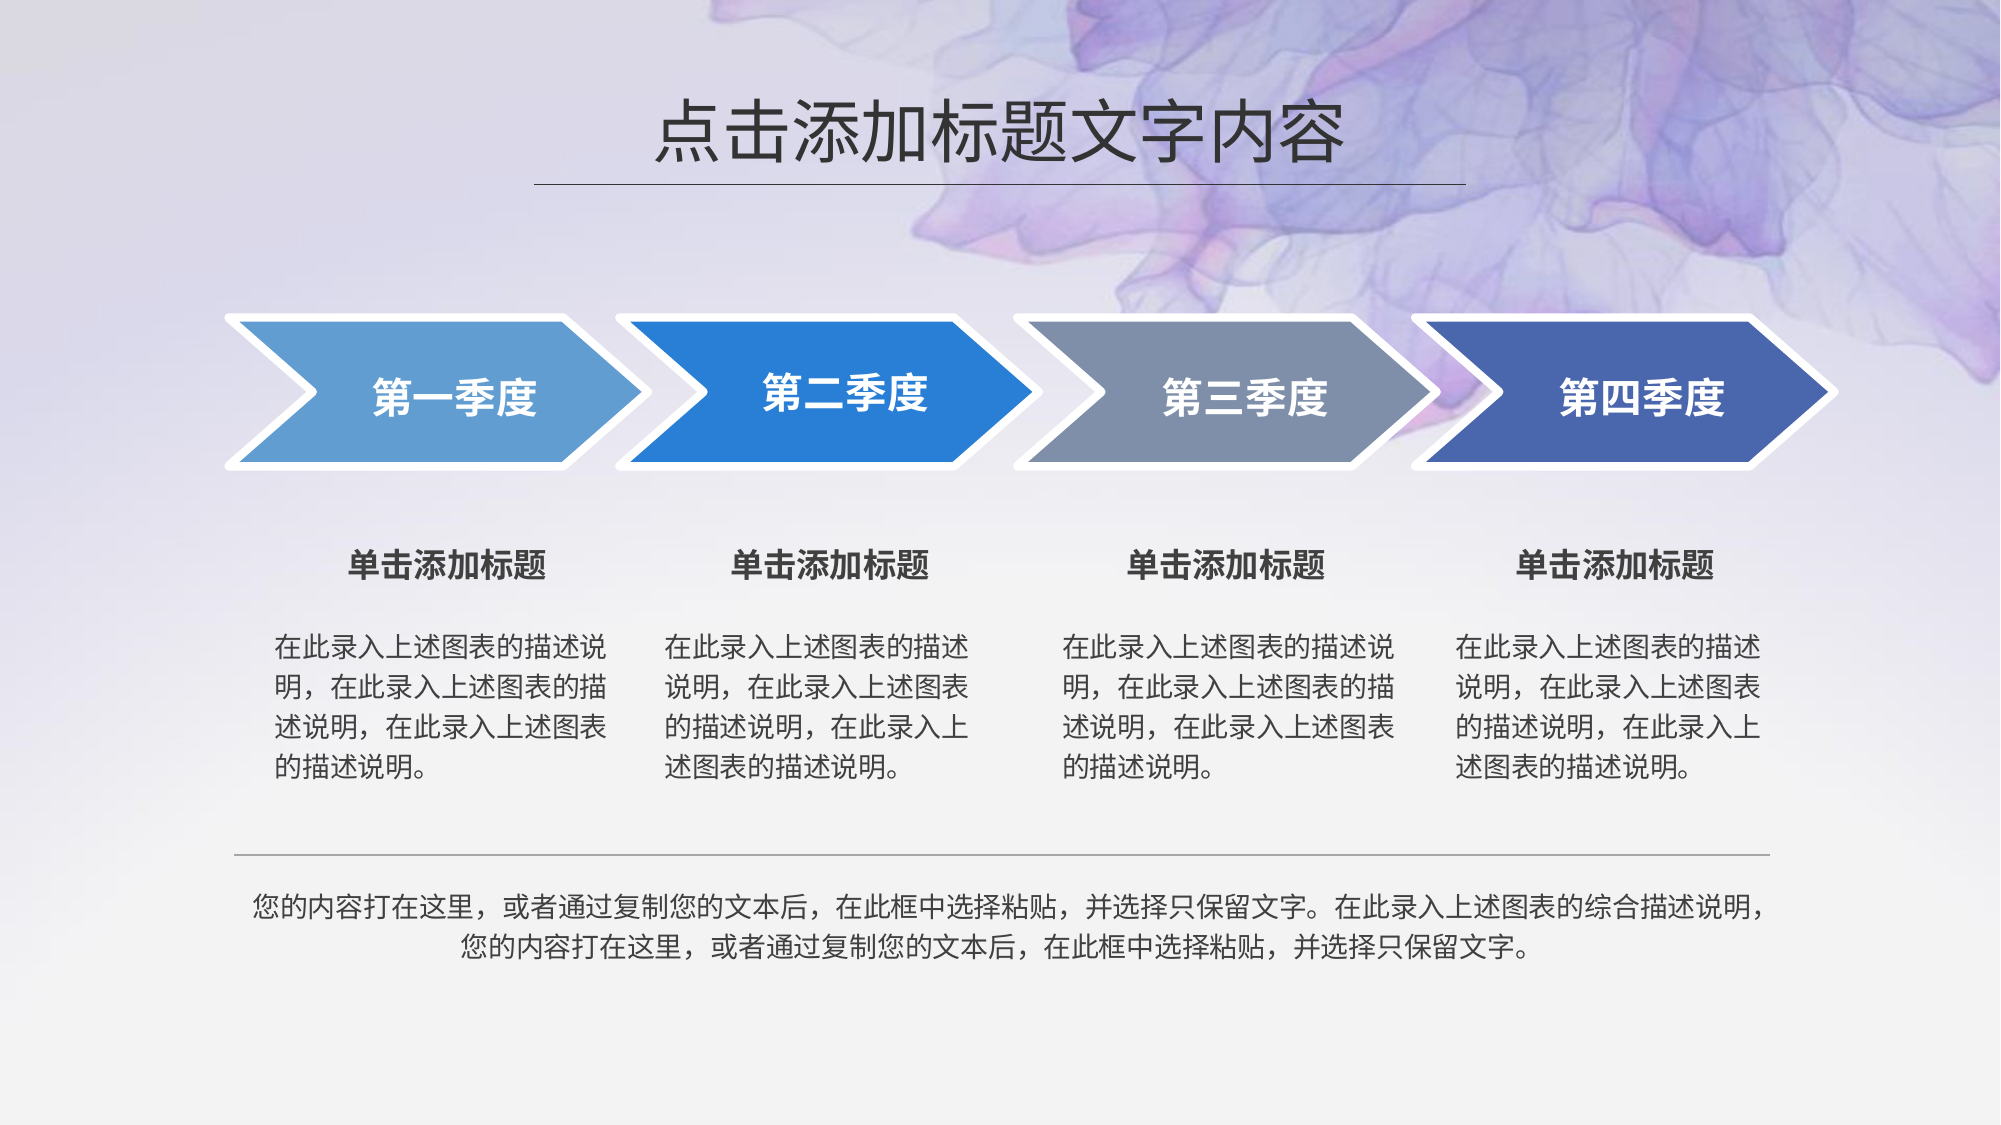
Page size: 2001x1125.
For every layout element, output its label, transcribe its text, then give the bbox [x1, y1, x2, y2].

text_box 单击添加标题 [1111, 537, 1341, 593]
text_box 点击添加标题文字内容 [629, 80, 1370, 179]
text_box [228, 316, 649, 467]
text_box 您的内容打在这里，或者通过复制您的文本后，在此框中选择粘贴，并选择只保留文字。在此录入上述图表的综合描述说明，您的内容打在这里，或者通过复制您的文本后，在此框中选择粘贴，并选择只保留文字。 [231, 875, 1772, 971]
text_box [1441, 316, 1836, 467]
picture [0, 0, 2001, 1125]
text_box 在此录入上述图表的描述说明，在此录入上述图表的描述说明，在此录入上述图表的描述说明。 [1440, 615, 1804, 791]
text_box 在此录入上述图表的描述说明，在此录入上述图表的描述说明，在此录入上述图表的描述说明。 [649, 615, 1012, 791]
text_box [1016, 316, 1438, 467]
text_box 在此录入上述图表的描述说明，在此录入上述图表的描述说明，在此录入上述图表的描述说明。 [1047, 615, 1413, 791]
text_box 单击添加标题 [715, 537, 945, 593]
text_box 在此录入上述图表的描述说明，在此录入上述图表的描述说明，在此录入上述图表的描述说明。 [259, 615, 629, 791]
text_box 单击添加标题 [1500, 537, 1731, 593]
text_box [653, 316, 1012, 467]
text_box 单击添加标题 [332, 537, 563, 593]
